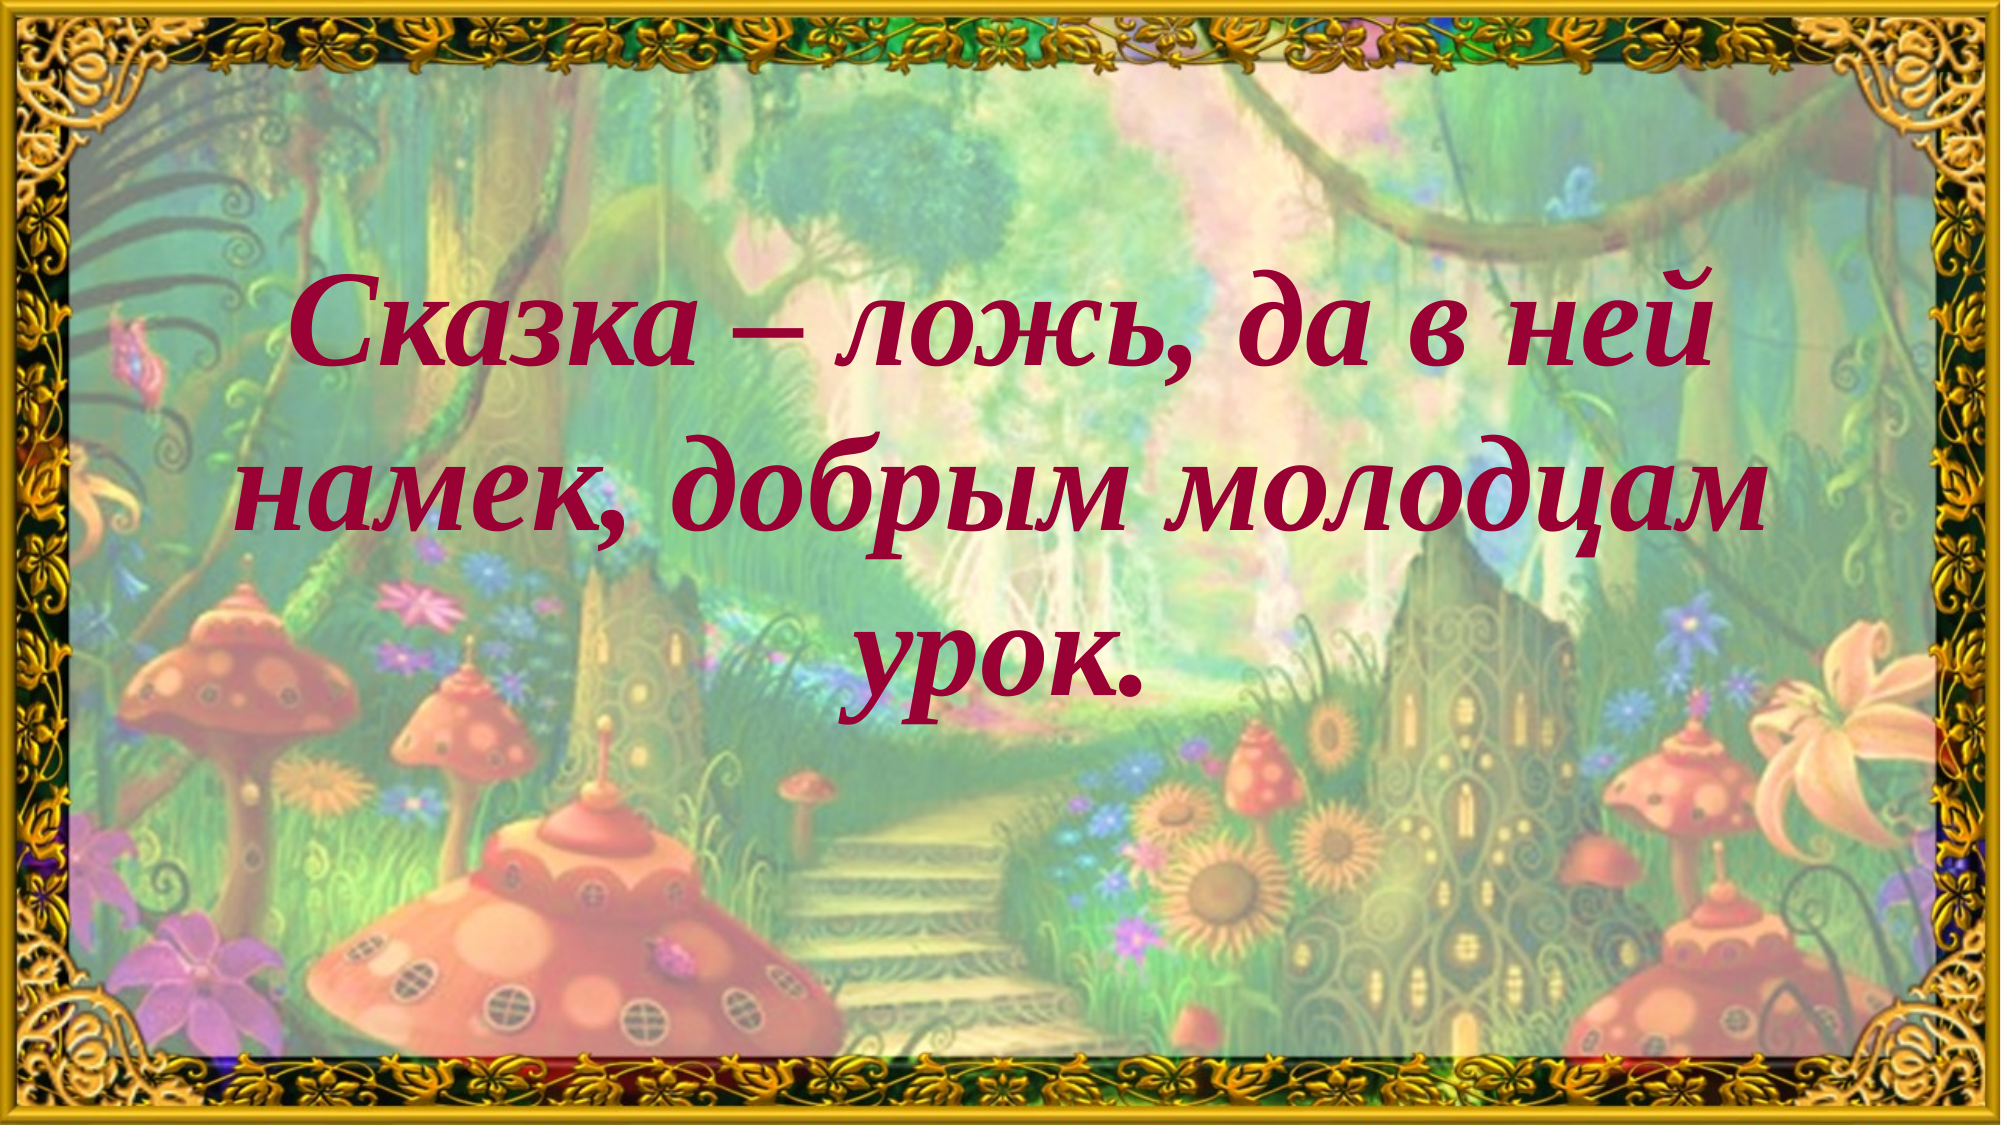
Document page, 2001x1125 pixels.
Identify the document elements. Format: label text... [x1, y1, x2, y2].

text_box Сказка – ложь, да в ней намек, добрым молодцам урок. [168, 220, 1838, 731]
picture [0, 0, 2001, 1125]
